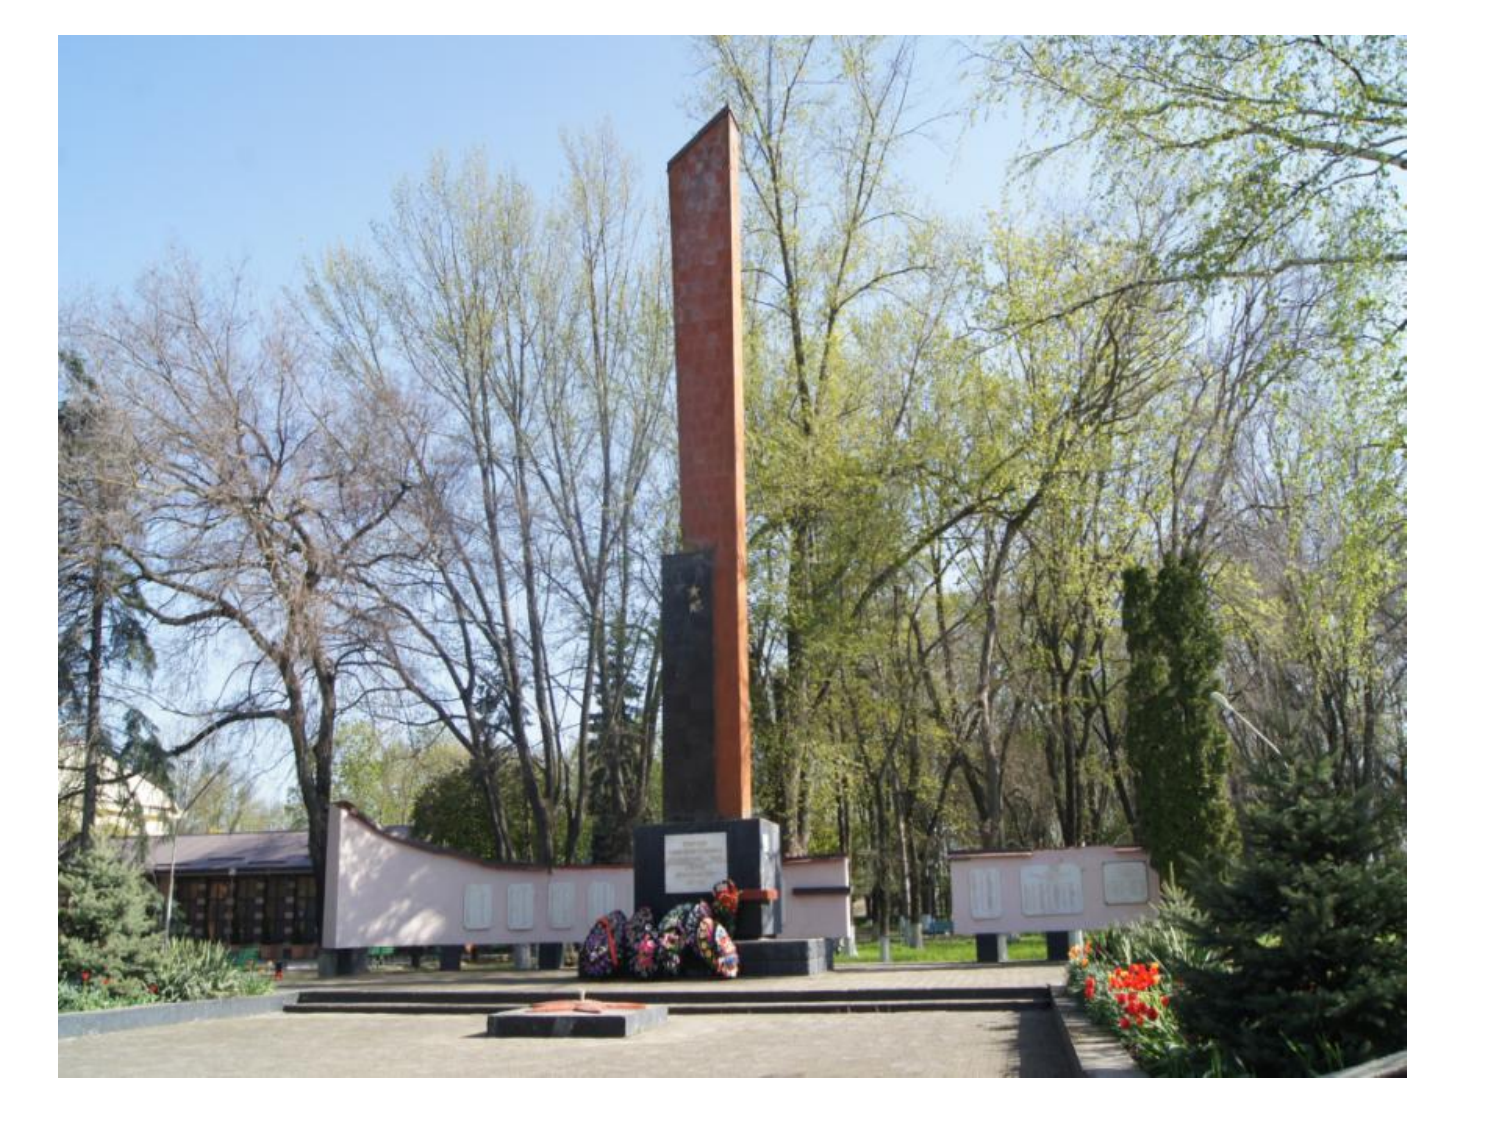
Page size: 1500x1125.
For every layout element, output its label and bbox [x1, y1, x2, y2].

picture [58, 34, 1407, 1079]
